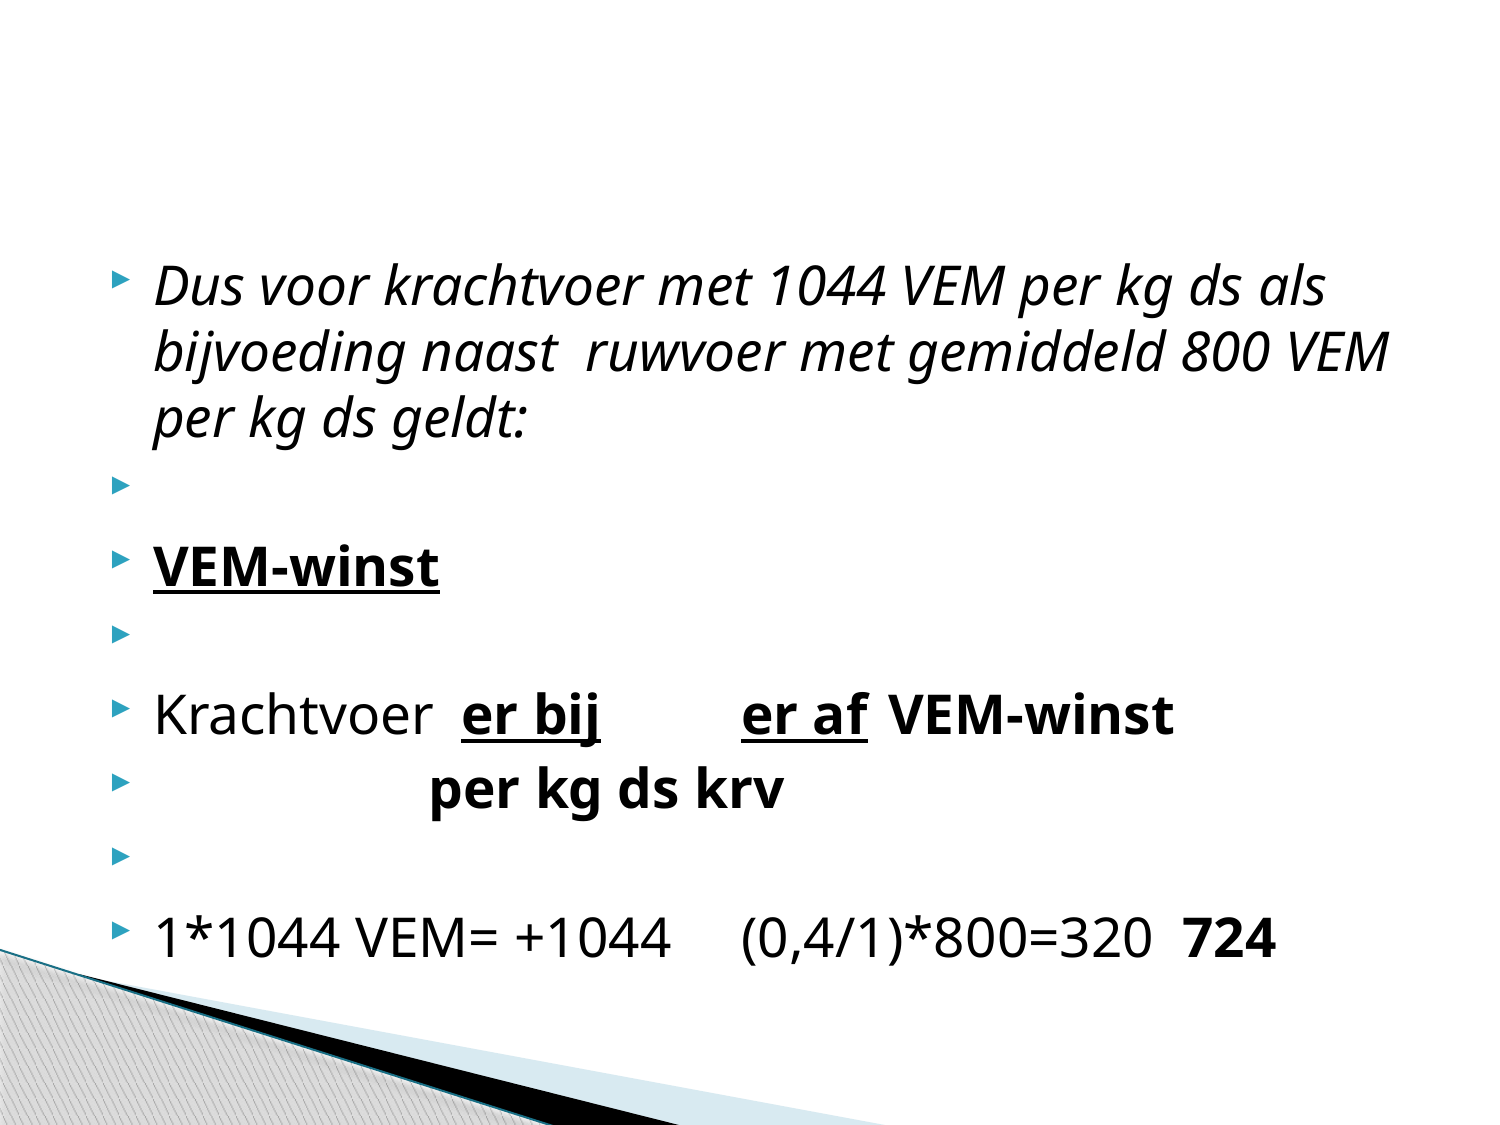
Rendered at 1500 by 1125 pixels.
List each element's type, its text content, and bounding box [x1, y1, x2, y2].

list Dus voor krachtvoer met 1044 VEM per kg ds als bijvoeding naast ruwvoer met gemiddeld 800 VEM per kg ds geldt: VEM-winst Krachtvoer er bij er af VEM-winst per kg ds krv 1*1044 VEM= +1044 (0,4/1)*800=320 724 [75, 243, 1425, 986]
